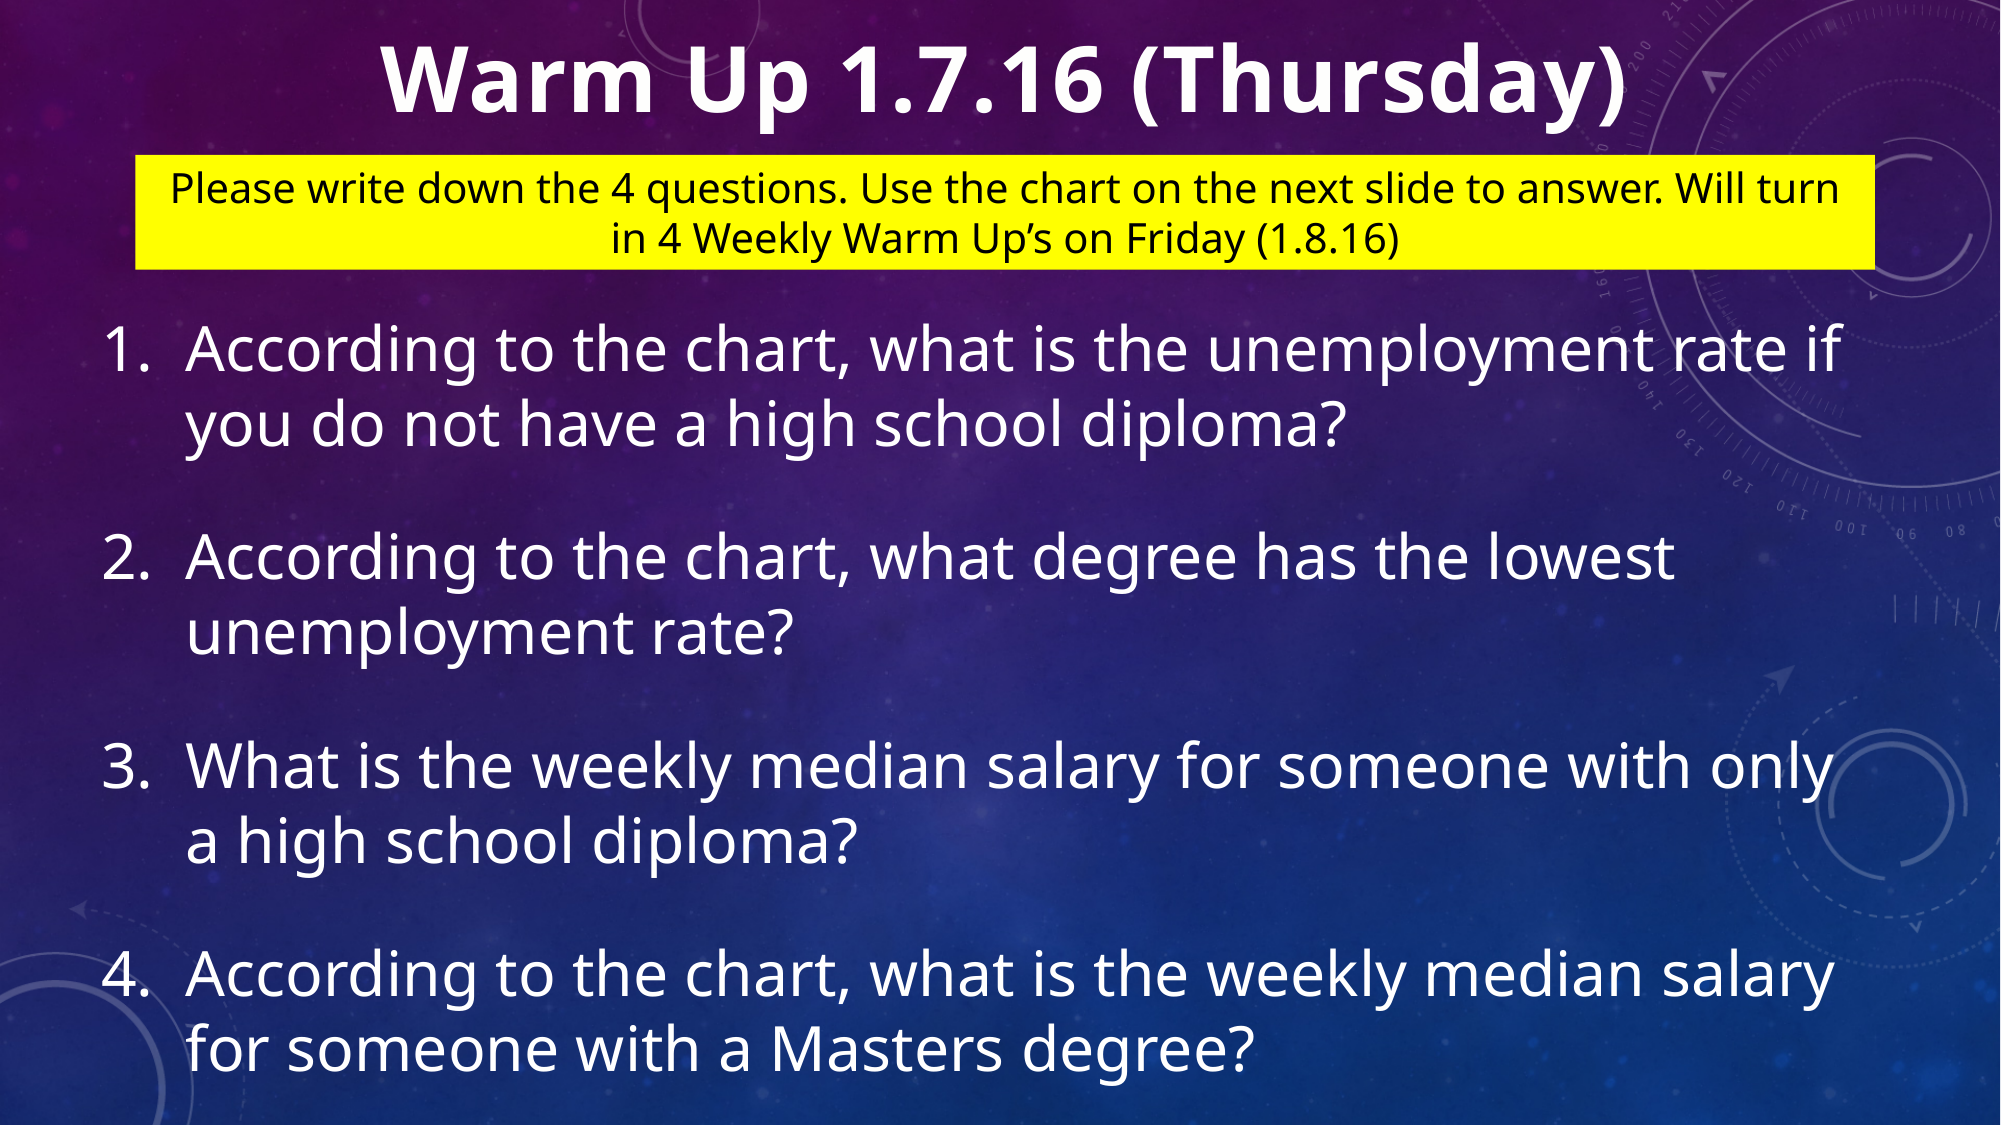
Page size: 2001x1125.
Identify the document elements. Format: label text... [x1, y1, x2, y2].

text_box Warm Up 1.7.16 (Thursday) [135, 13, 1875, 139]
text_box According to the chart, what is the unemployment rate if you do not have a high school diploma? According to the chart, what degree has the lowest unemployment rate? What is the weekly median salary for someone with only a high school diploma? According to the chart, what is the weekly median salary for someone with a Masters degree? [24, 301, 1963, 1125]
picture [0, 0, 2001, 1125]
text_box Please write down the 4 questions. Use the chart on the next slide to answer. Will turn in 4 Weekly Warm Up’s on Friday (1.8.16) [135, 154, 1875, 270]
